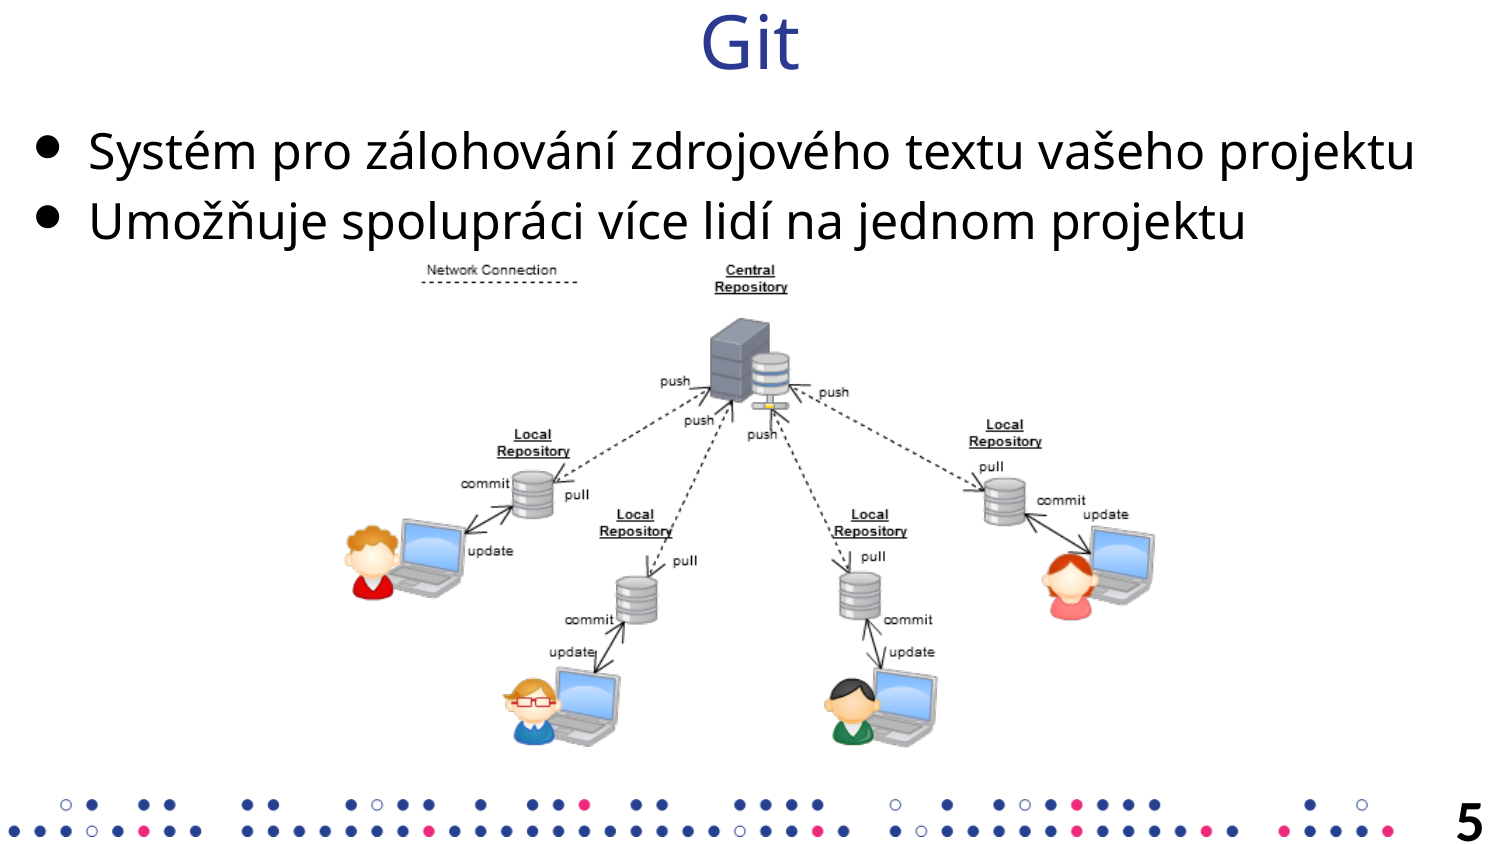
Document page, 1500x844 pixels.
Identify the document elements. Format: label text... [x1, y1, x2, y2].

picture [8, 799, 1149, 837]
picture [344, 257, 1156, 748]
list Systém pro zálohování zdrojového textu vašeho projektu Umožňuje spolupráci více lidí na jednom projektu [17, 111, 1483, 786]
title Git [75, 0, 1425, 80]
slide_number 5 [1149, 797, 1500, 838]
